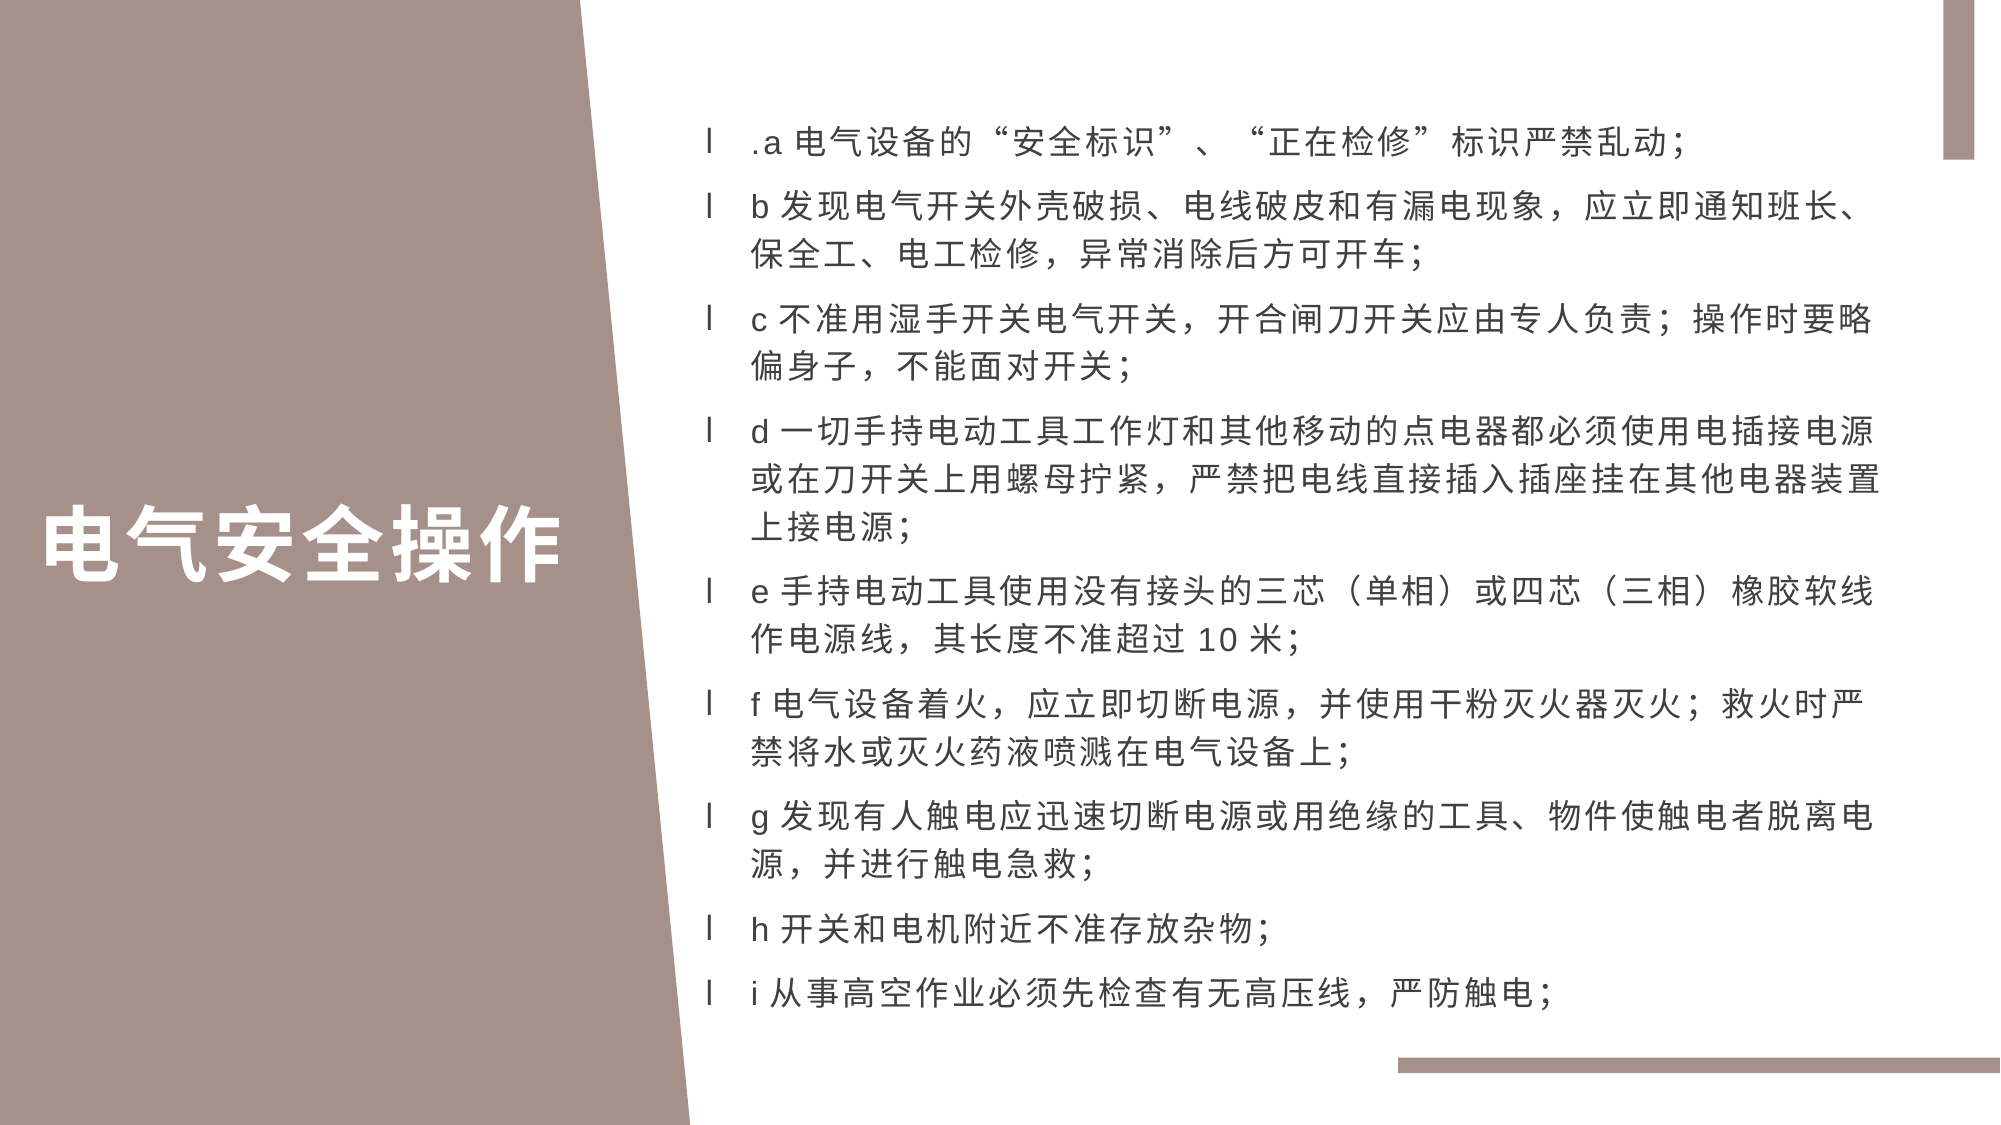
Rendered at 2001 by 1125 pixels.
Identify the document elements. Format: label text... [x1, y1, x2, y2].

text_box .a电气设备的“安全标识”、“正在检修”标识严禁乱动； b发现电气开关外壳破损、电线破皮和有漏电现象，应立即通知班长、保全工、电工检修，异常消除后方可开车； c不准用湿手开关电气开关，开合闸刀开关应由专人负责；操作时要略偏身子，不能面对开关； d一切手持电动工具工作灯和其他移动的点电器都必须使用电插接电源或在刀开关上用螺母拧紧，严禁把电线直接插入插座挂在其他电器装置上接电源； e手持电动工具使用没有接头的三芯（单相）或四芯（三相）橡胶软线作电源线，其长度不准超过10米； f电气设备着火，应立即切断电源，并使用干粉灭火器灭火；救火时严禁将水或灭火药液喷溅在电气设备上； g发现有人触电应迅速切断电源或用绝缘的工具、物件使触电者脱离电源，并进行触电急救； h开关和电机附近不准存放杂物； i从事高空作业必须先检查有无高压线，严防触电； [690, 112, 1908, 1013]
text_box [1942, 0, 1975, 161]
text_box [0, 0, 692, 1125]
text_box [1397, 1057, 2000, 1074]
text_box 电气安全操作 [22, 254, 602, 600]
